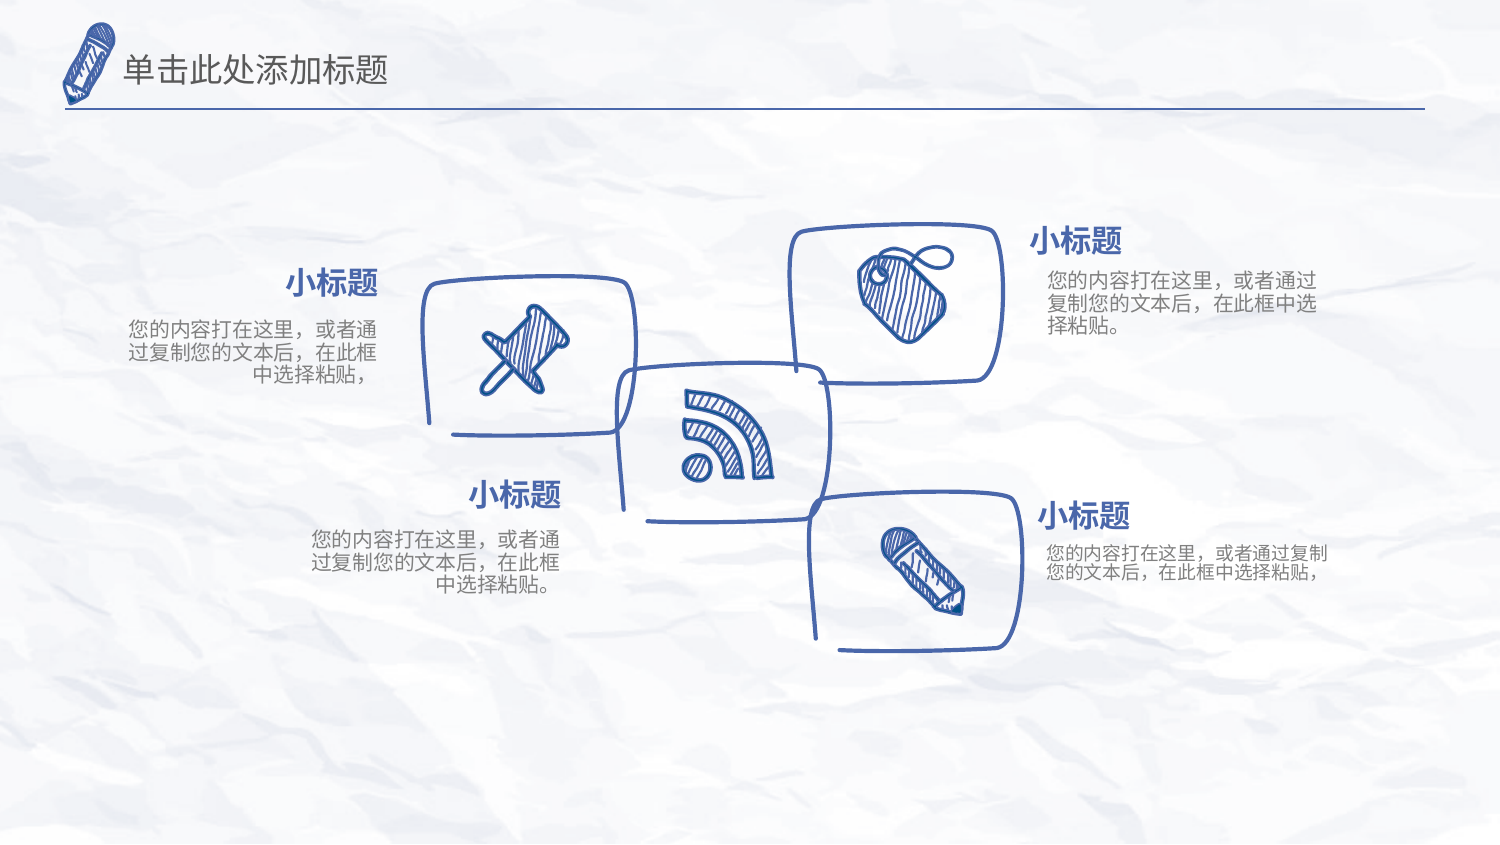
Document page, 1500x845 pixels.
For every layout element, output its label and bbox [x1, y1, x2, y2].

text_box [1014, 213, 1343, 347]
text_box [808, 491, 1023, 652]
text_box [616, 362, 831, 523]
text_box [286, 467, 578, 606]
text_box [1022, 488, 1343, 614]
text_box [99, 255, 394, 396]
text_box [789, 223, 1004, 384]
text_box [422, 275, 637, 436]
